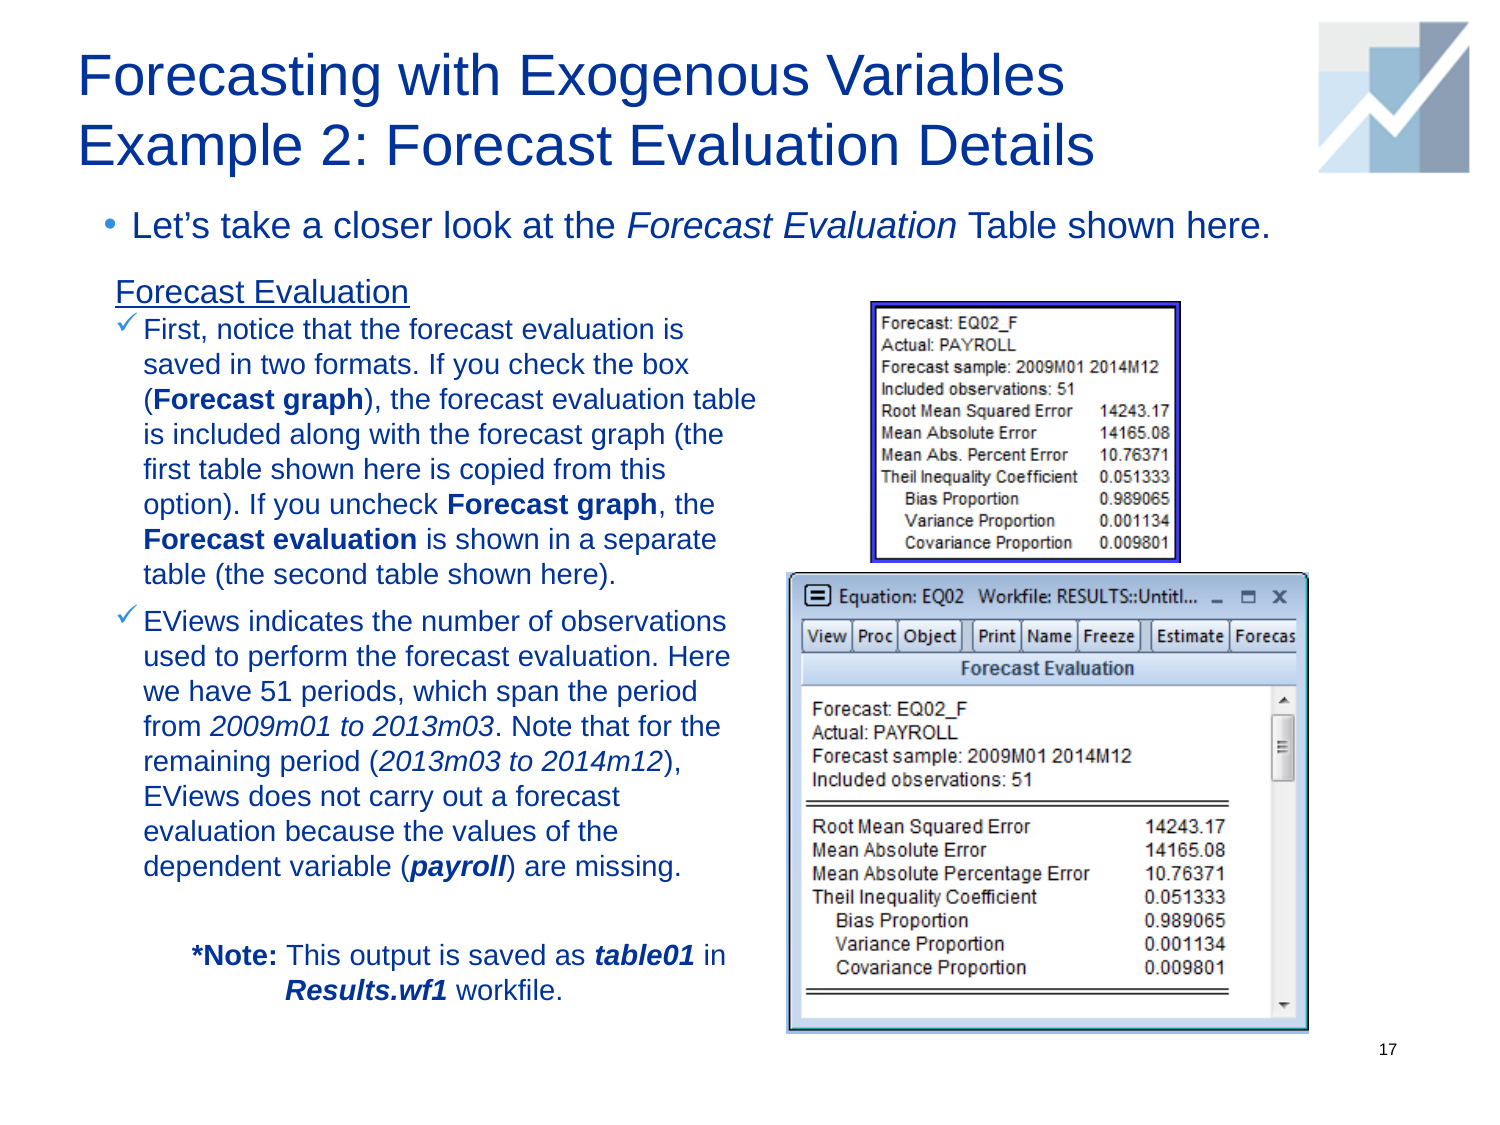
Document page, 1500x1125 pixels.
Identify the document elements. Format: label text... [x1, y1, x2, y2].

picture [869, 301, 1182, 563]
text_box *Note: This output is saved as table01 in Results.wf1 workfile. [177, 928, 781, 1012]
slide_number 17 [1262, 1015, 1413, 1067]
list Let’s take a closer look at the Forecast Evaluation Table shown here. [88, 193, 1473, 328]
title Forecasting with Exogenous Variables Example 2: Forecast Evaluation Details [62, 0, 1297, 185]
picture [1300, 11, 1479, 181]
text_box Forecast Evaluation First, notice that the forecast evaluation is saved in two formats. If you check the box (Forecast graph), the forecast evaluation table is included along with the forecast graph (the first table shown here is copied from this option). If you uncheck Forecast graph, the Forecast evaluation is shown in a separate table (the second table shown here). EViews indicates the number of observations used to perform the forecast evaluation. Here we have 51 periods, which span the period from 2009m01 to 2013m03. Note that for the remaining period (2013m03 to 2014m12), EViews does not carry out a forecast evaluation because the values of the dependent variable (payroll) are missing. [100, 263, 777, 883]
picture [786, 572, 1309, 1035]
